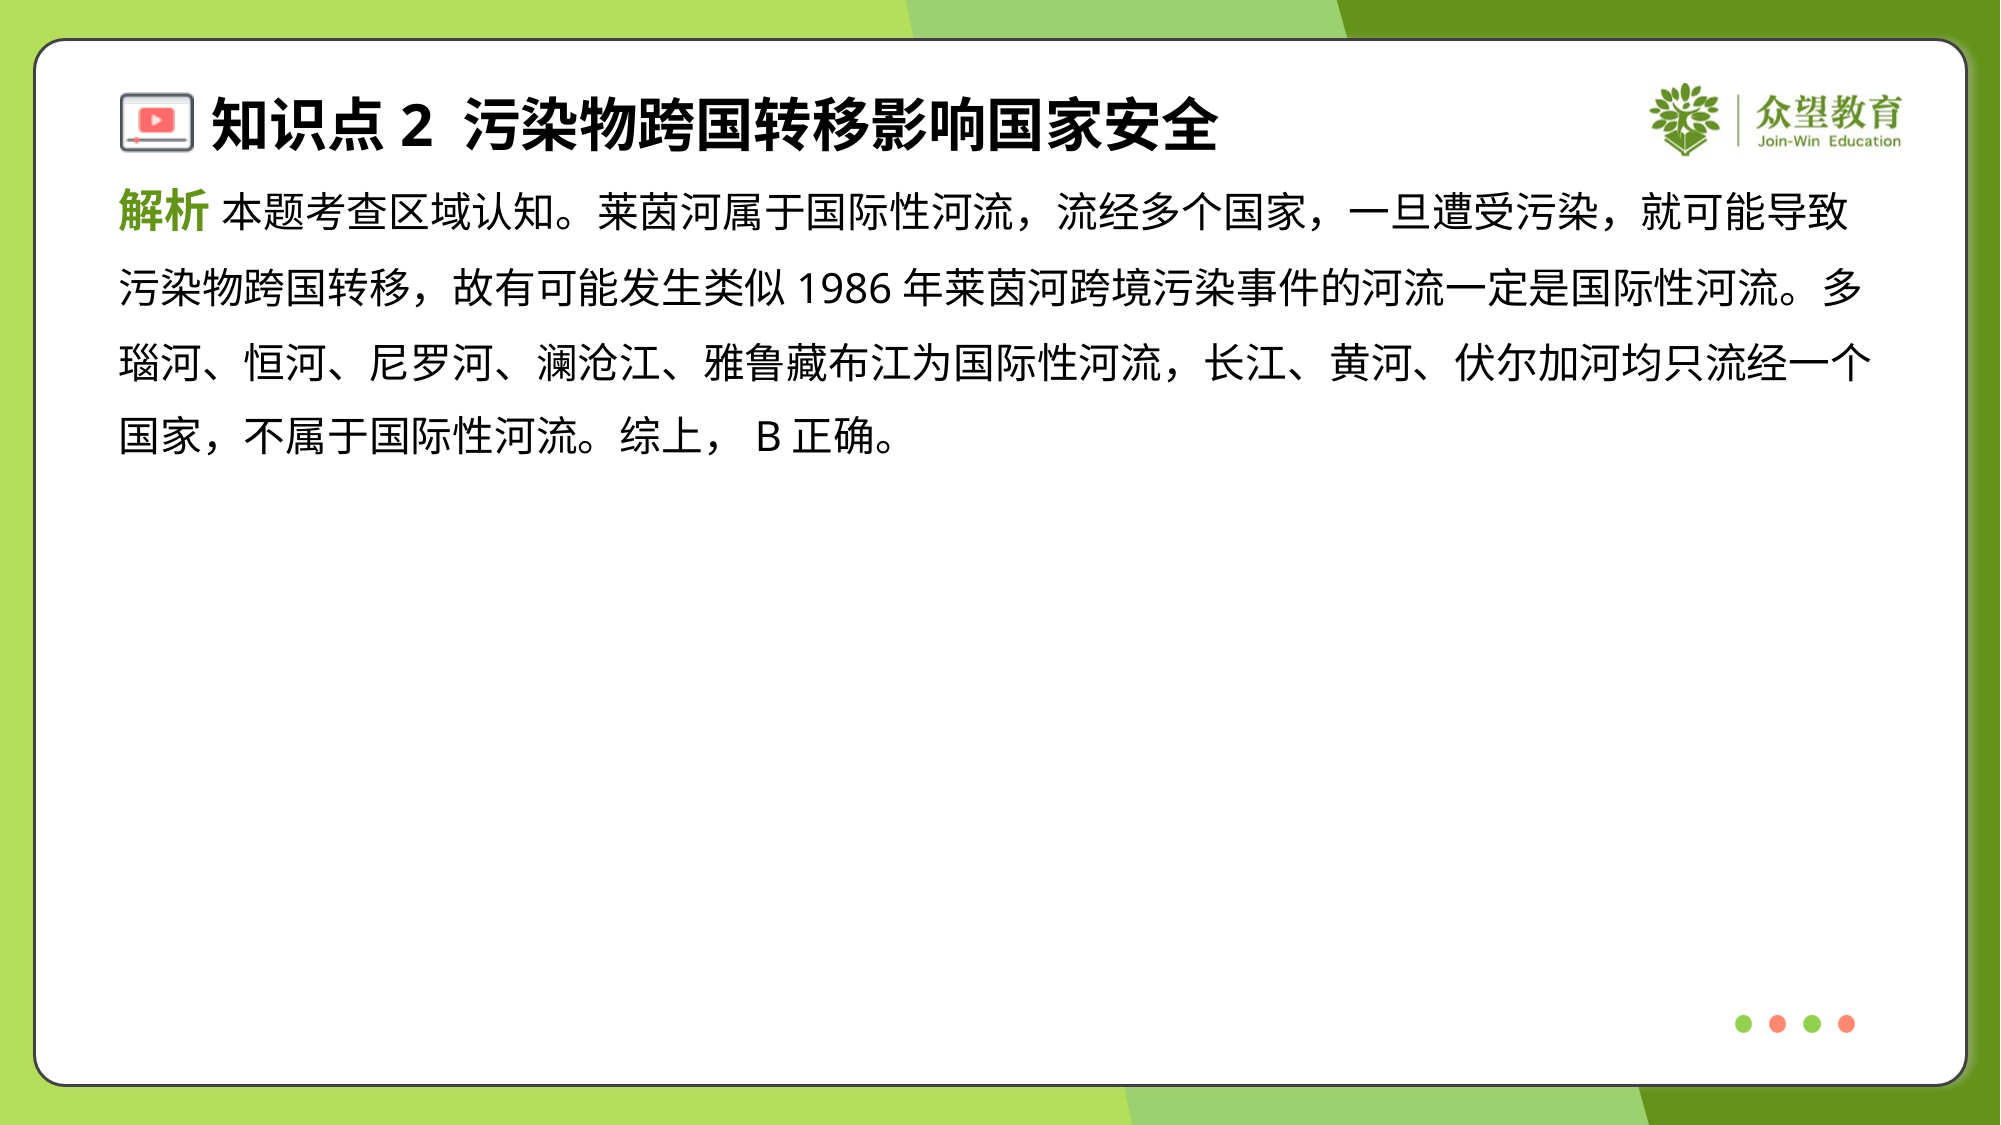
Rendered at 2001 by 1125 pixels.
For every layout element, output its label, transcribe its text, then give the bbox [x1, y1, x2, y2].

text_box 解析 本题考查区域认知。莱茵河属于国际性河流，流经多个国家，一旦遭受污染，就可能导致 污染物跨国转移，故有可能发生类似1986年莱茵河跨境污染事件的河流一定是国际性河流。多 瑙河、恒河、尼罗河、澜沧江、雅鲁藏布江为国际性河流，长江、黄河、伏尔加河均只流经一个 国家，不属于国际性河流。综上，B正确。 [118, 159, 1883, 452]
picture [0, 0, 2000, 1125]
